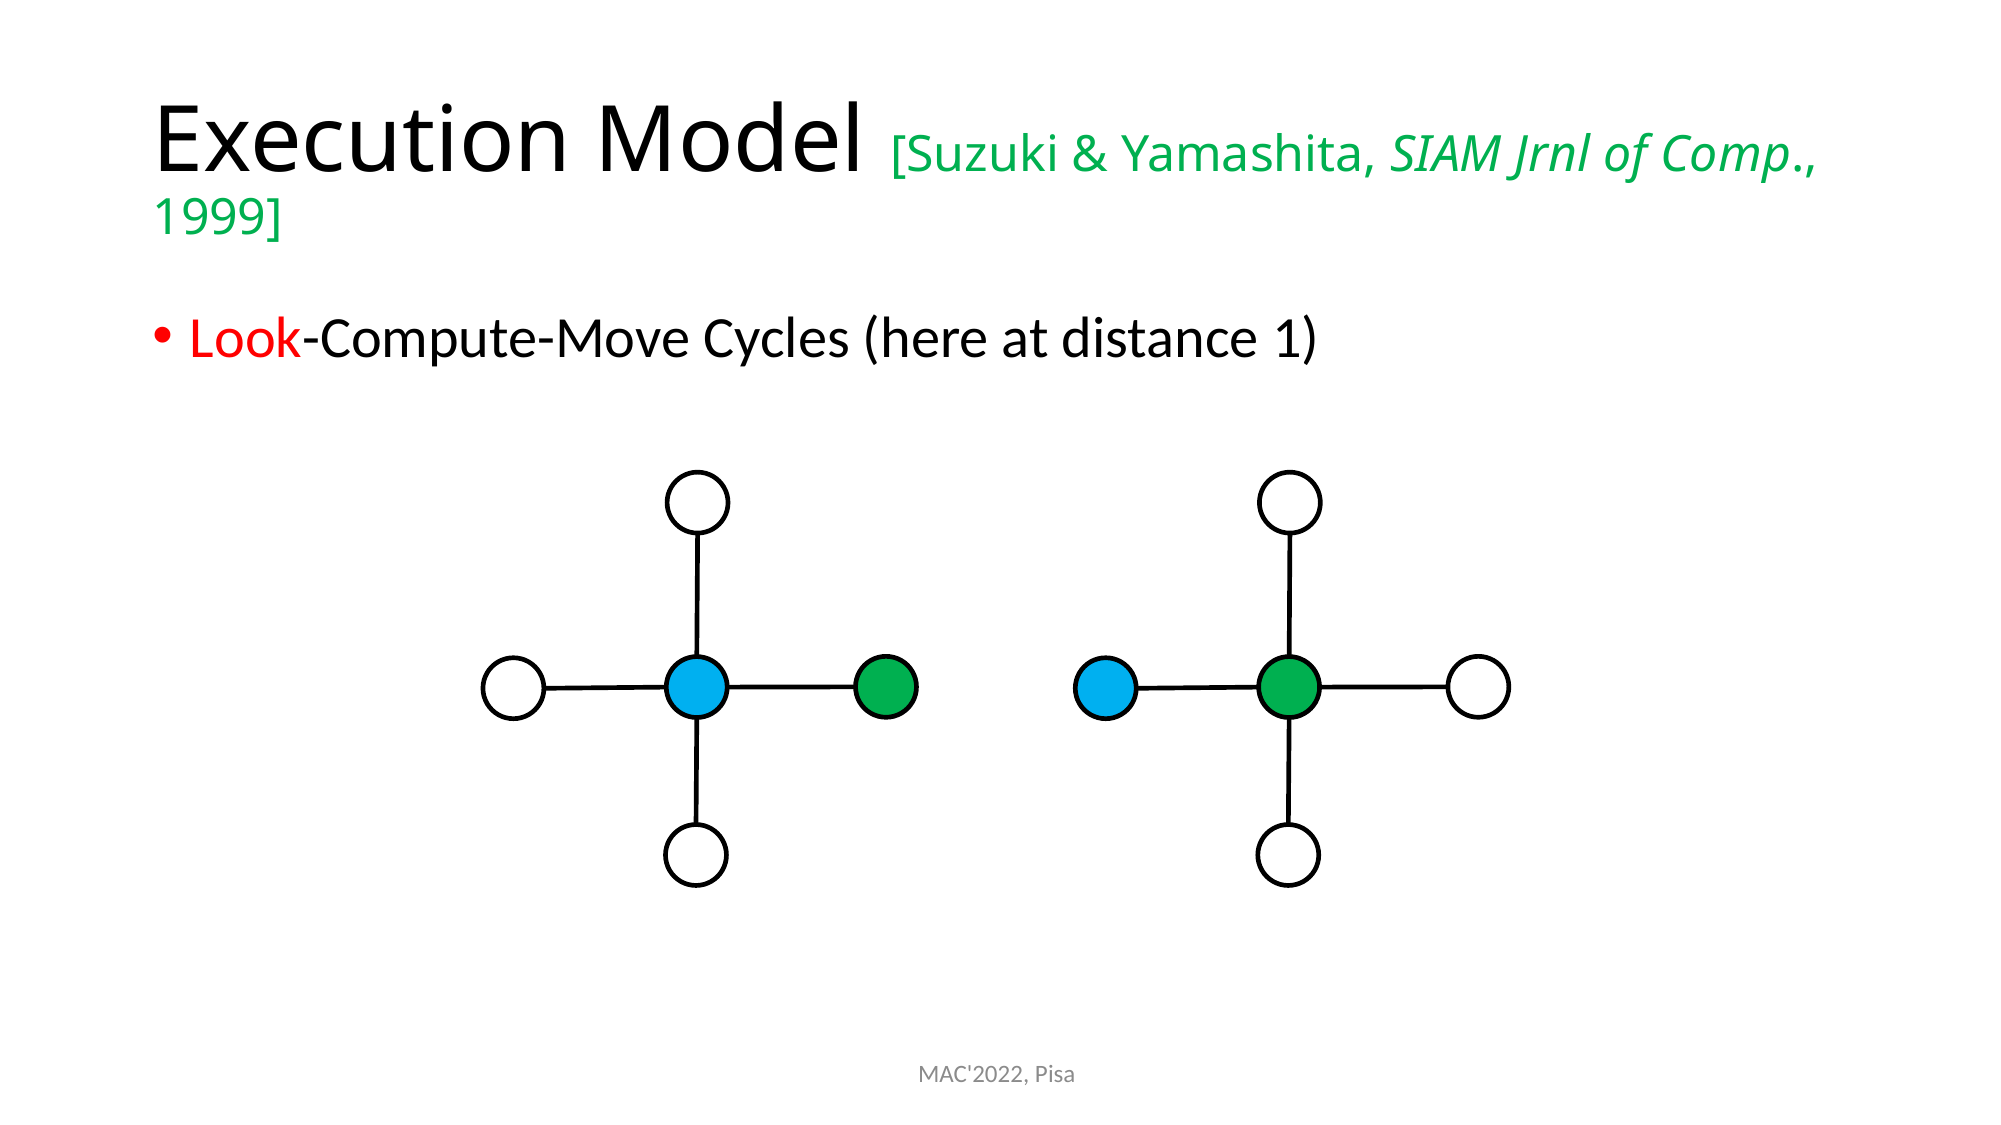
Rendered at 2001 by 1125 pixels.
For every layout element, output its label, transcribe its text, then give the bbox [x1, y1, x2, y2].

footer MAC'2022, Pisa [662, 1042, 1338, 1103]
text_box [482, 472, 917, 886]
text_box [1075, 472, 1509, 886]
list Look-Compute-Move Cycles (here at distance 1) [137, 299, 1863, 390]
title Execution Model [Suzuki & Yamashita, SIAM Jrnl of Comp., 1999] [137, 59, 1863, 278]
